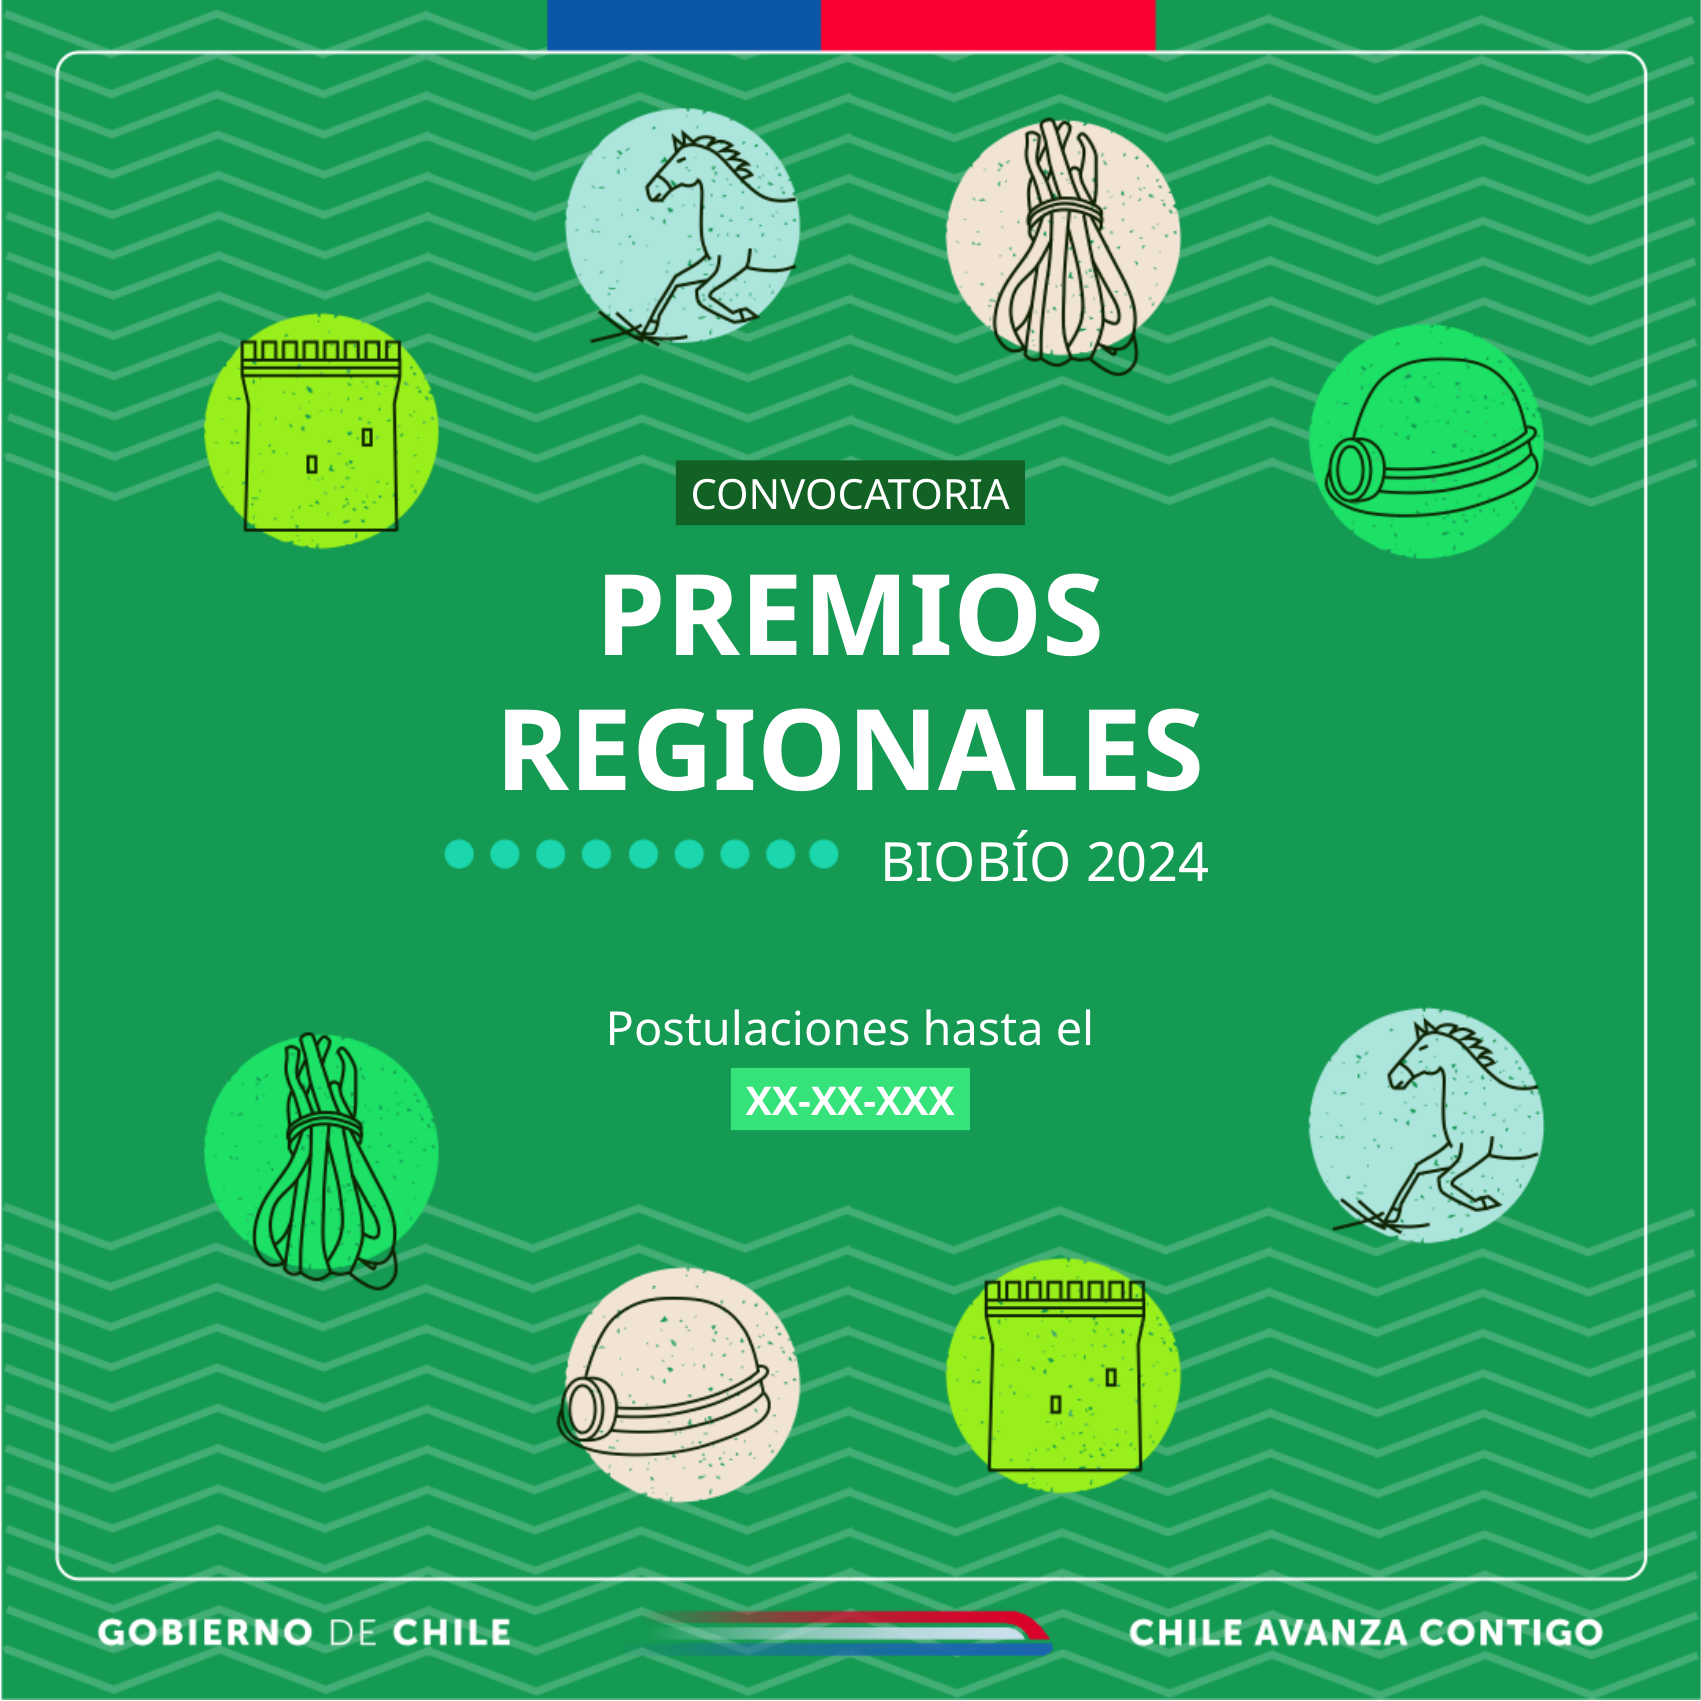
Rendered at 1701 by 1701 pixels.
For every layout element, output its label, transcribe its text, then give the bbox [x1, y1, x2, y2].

text_box PREMIOS REGIONALES [393, 535, 1308, 821]
text_box BIOBÍO 2024 [865, 819, 1425, 900]
text_box CONVOCATORIA [675, 460, 1025, 526]
text_box Postulaciones hasta el [574, 991, 1127, 1063]
text_box XX-XX-XXX [730, 1067, 970, 1131]
